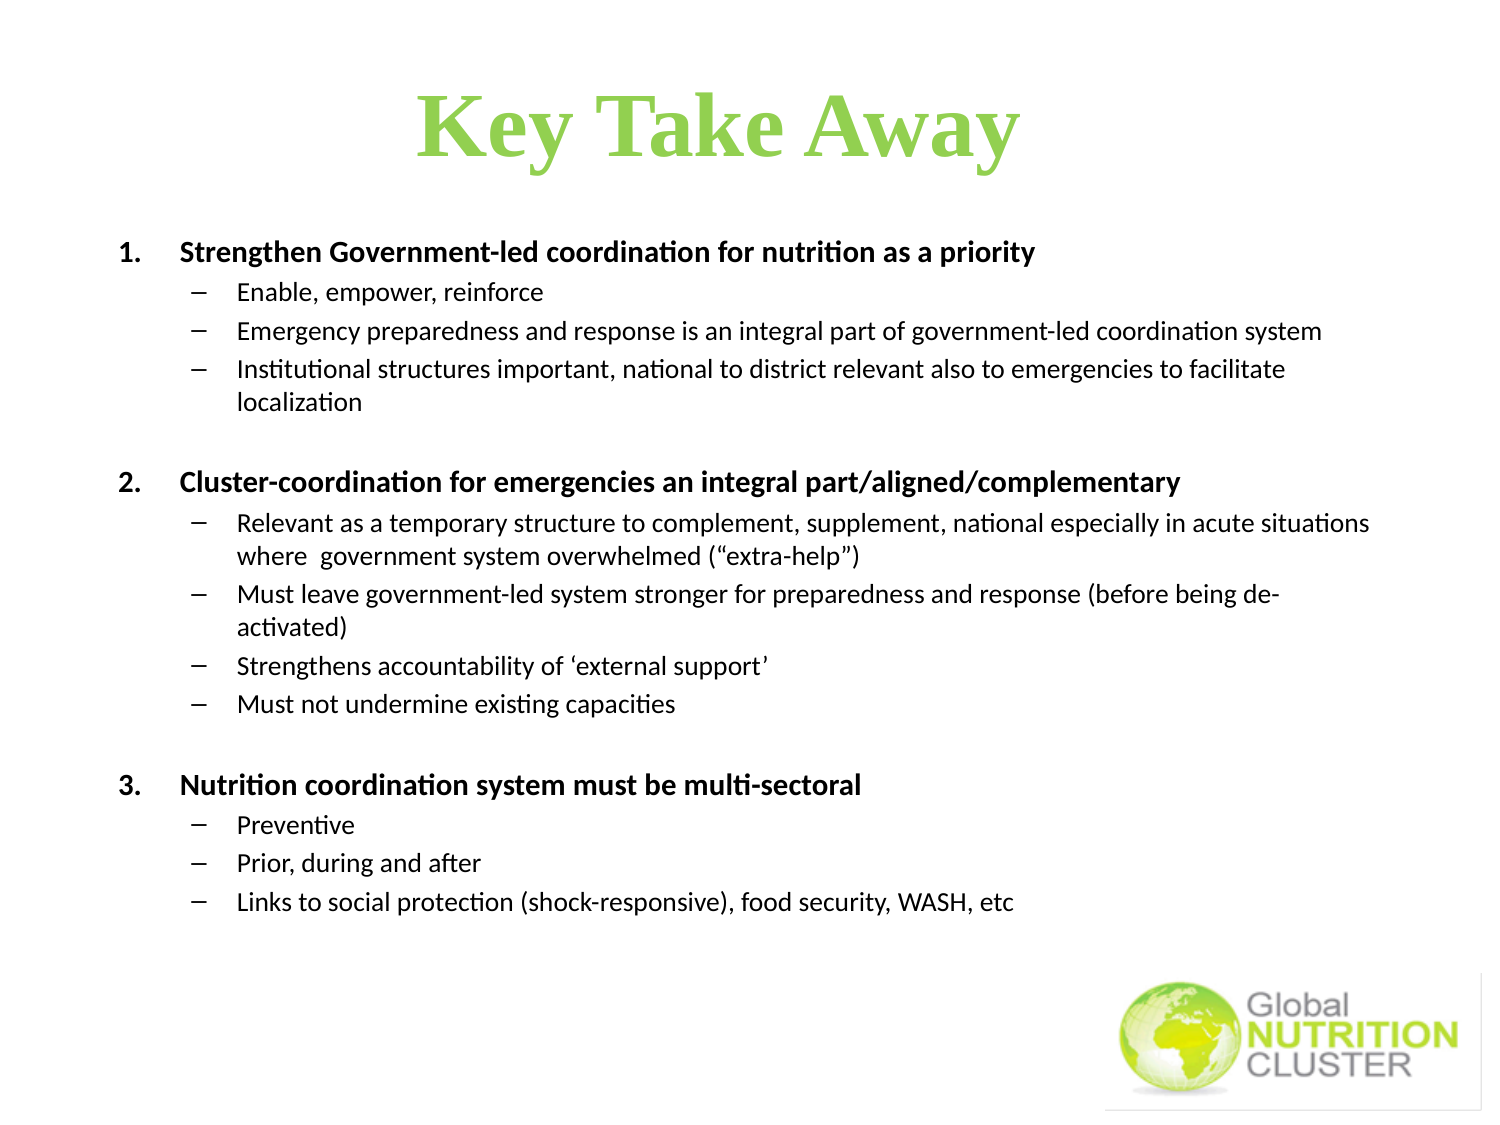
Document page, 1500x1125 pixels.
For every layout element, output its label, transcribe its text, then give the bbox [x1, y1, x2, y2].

title Key Take Away [43, 26, 1394, 214]
list Strengthen Government-led coordination for nutrition as a priority Enable, empower, reinforce Emergency preparedness and response is an integral part of government-led coordination system Institutional structures important, national to district relevant also to emergencies to facilitate localization Cluster-coordination for emergencies an integral part/aligned/complementary Relevant as a temporary structure to complement, supplement, national especially in acute situations where government system overwhelmed (“extra-help”) Must leave government-led system stronger for preparedness and response (before being de-activated) Strengthens accountability of ‘external support’ Must not undermine existing capacities Nutrition coordination system must be multi-sectoral Preventive Prior, during and after Links to social protection (shock-responsive), food security, WASH, etc [103, 224, 1397, 958]
picture [1105, 973, 1483, 1112]
